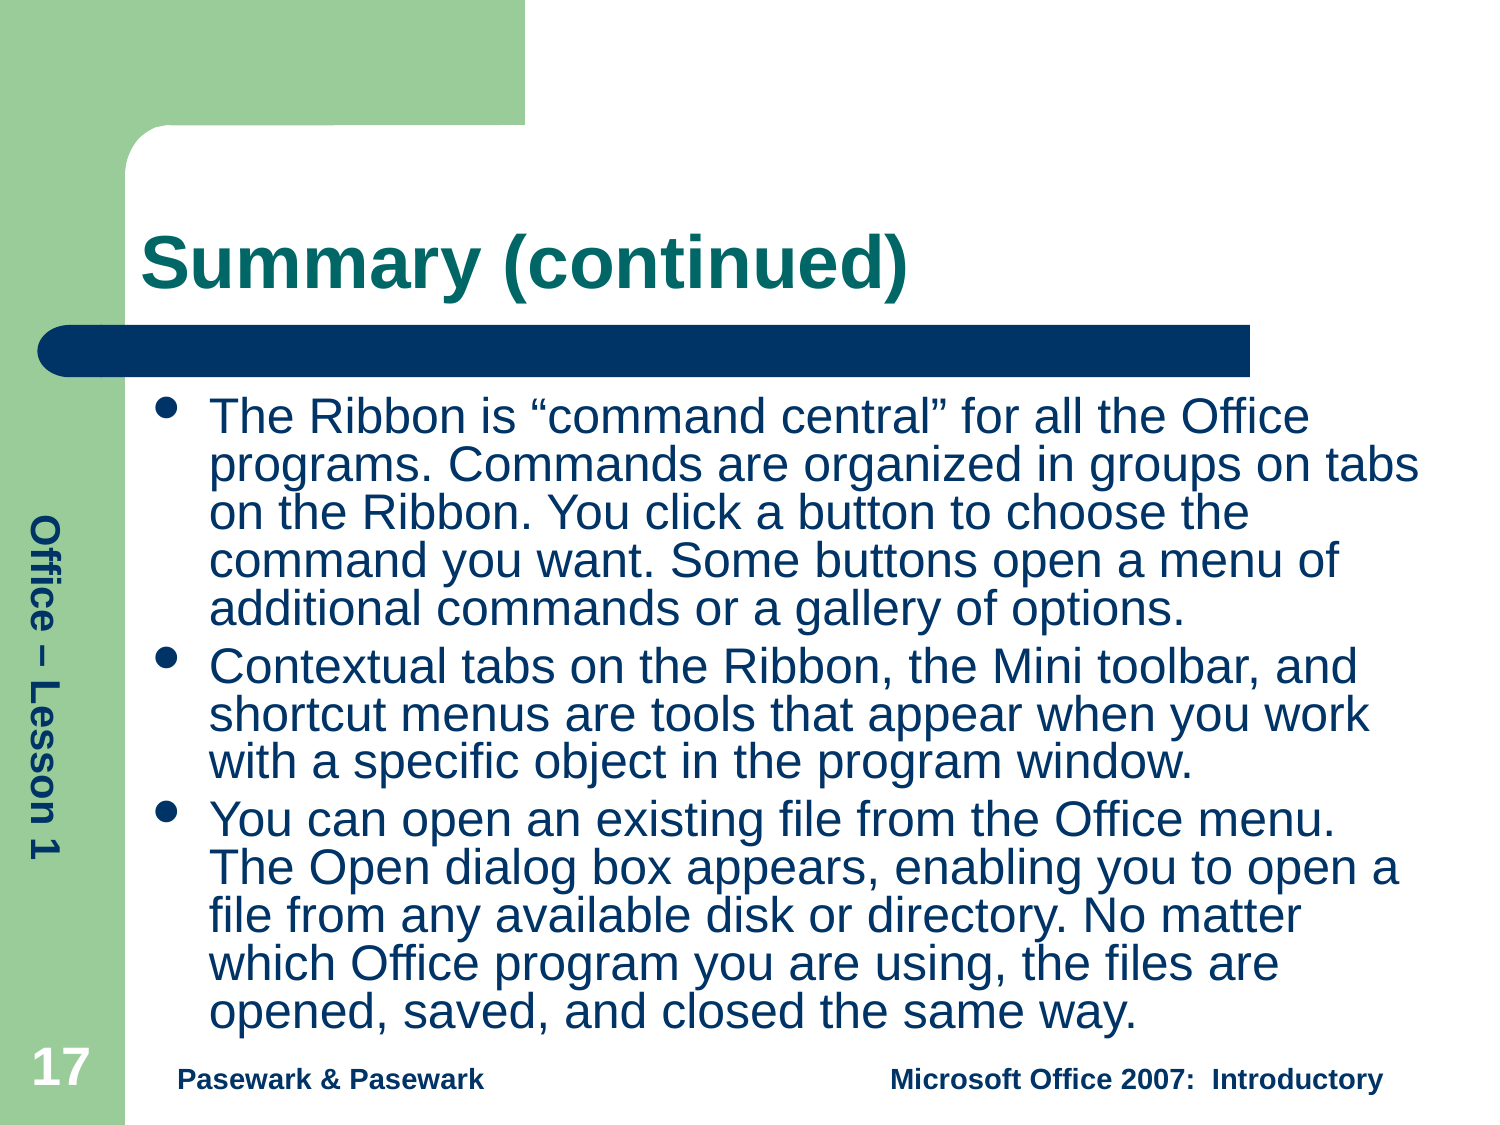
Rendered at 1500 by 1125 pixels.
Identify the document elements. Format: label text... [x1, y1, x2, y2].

slide_number Pasewark & Pasewark [149, 1063, 500, 1104]
title Summary (continued) [124, 124, 1426, 313]
slide_number 17 [13, 1023, 111, 1105]
list The Ribbon is “command central” for all the Office programs. Commands are organized in groups on tabs on the Ribbon. You click a button to choose the command you want. Some buttons open a menu of additional commands or a gallery of options. Contextual tabs on the Ribbon, the Mini toolbar, and shortcut menus are tools that appear when you work with a specific object in the program window. You can open an existing file from the Office menu. The Open dialog box appears, enabling you to open a file from any available disk or directory. No matter which Office program you are using, the files are opened, saved, and closed the same way. [137, 387, 1451, 1063]
footer Microsoft Office 2007: Introductory [874, 1063, 1426, 1104]
